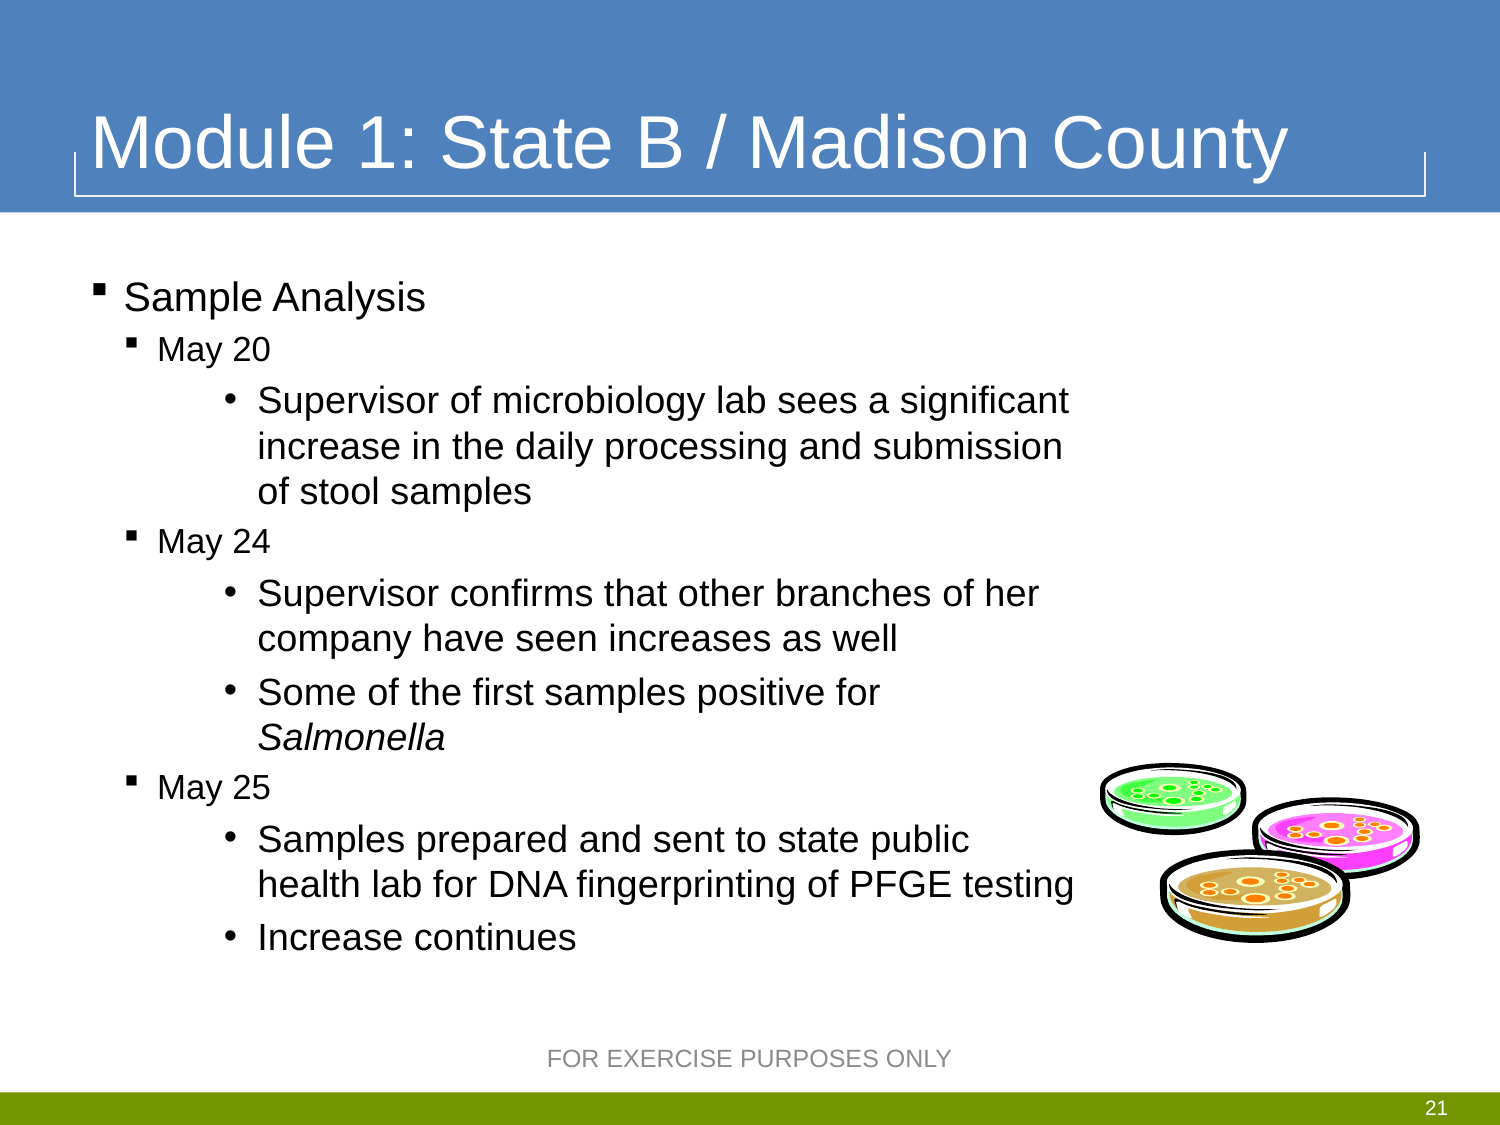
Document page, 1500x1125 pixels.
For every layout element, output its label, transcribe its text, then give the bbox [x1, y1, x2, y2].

title Module 1: State B / Madison County [74, 44, 1426, 233]
list Sample Analysis May 20 Supervisor of microbiology lab sees a significant increase in the daily processing and submission of stool samples May 24 Supervisor confirms that other branches of her company have seen increases as well Some of the first samples positive for Salmonella May 25 Samples prepared and sent to state public health lab for DNA fingerprinting of PFGE testing Increase continues [74, 262, 1093, 1006]
picture [1099, 762, 1421, 944]
footer FOR EXERCISE PURPOSES ONLY [512, 1042, 988, 1103]
